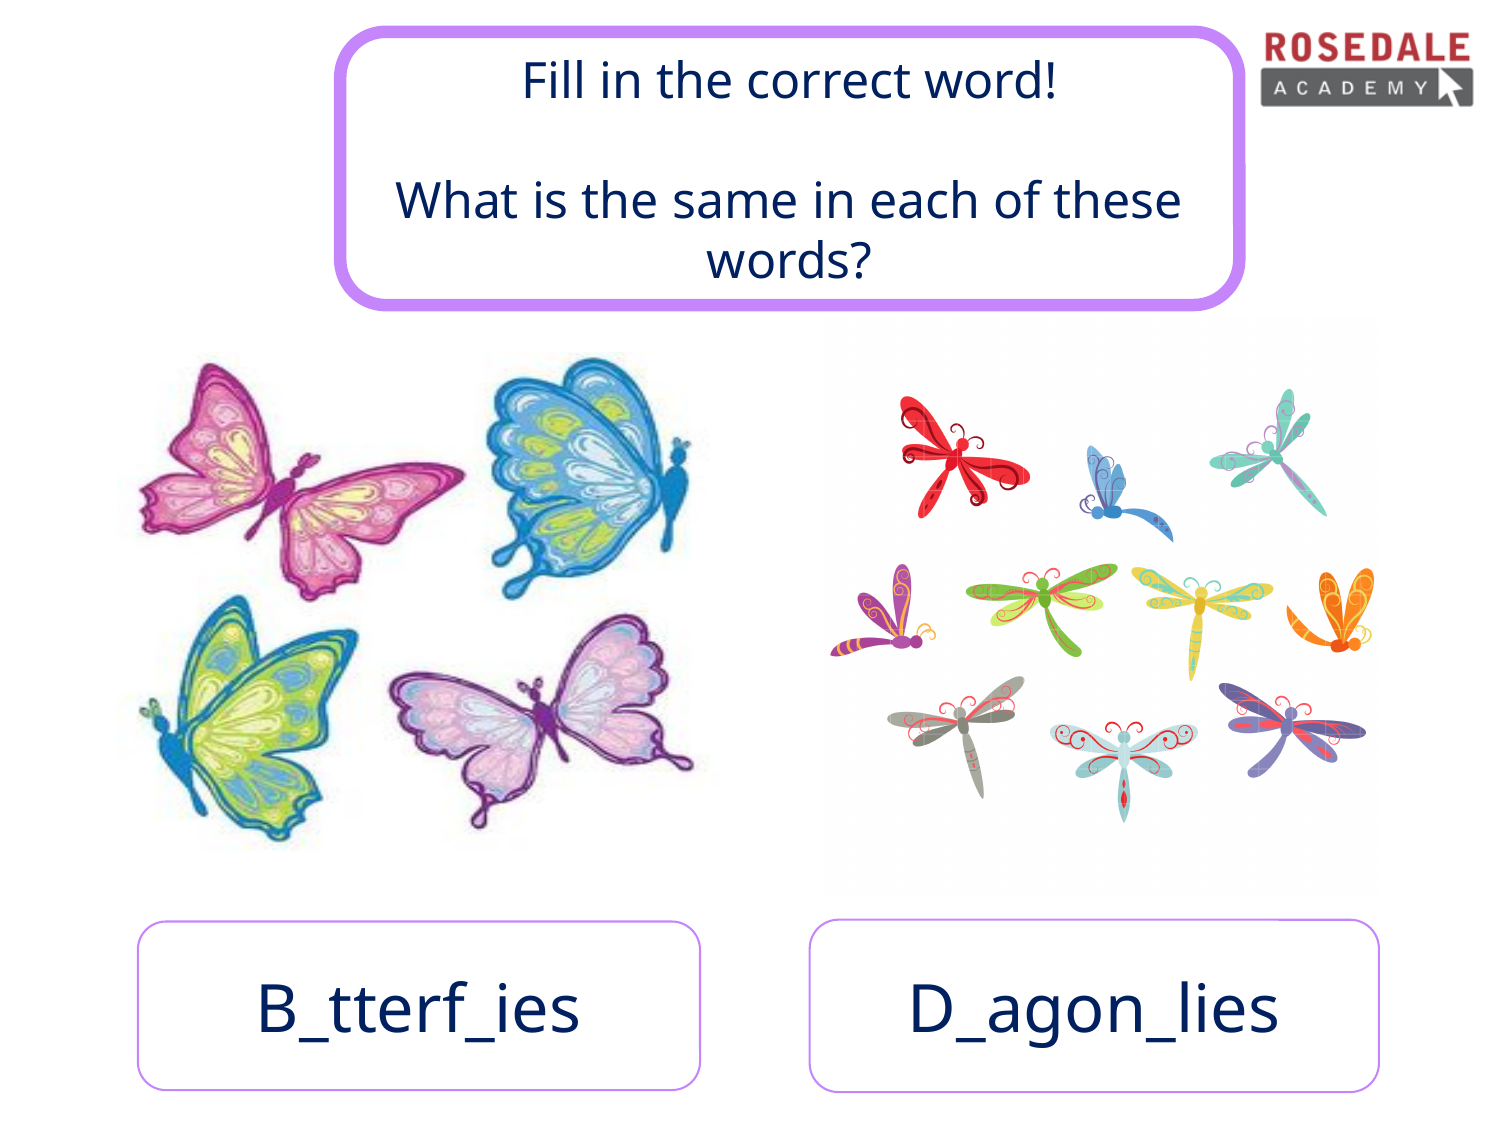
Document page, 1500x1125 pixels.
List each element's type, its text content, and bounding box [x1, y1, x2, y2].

picture [823, 316, 1381, 896]
text_box D_agon_lies [808, 918, 1380, 1094]
text_box Fill in the correct word! What is the same in each of these words? [339, 30, 1241, 307]
picture [1258, 31, 1475, 108]
text_box B_tterf_ies [136, 920, 702, 1092]
picture [117, 352, 720, 860]
